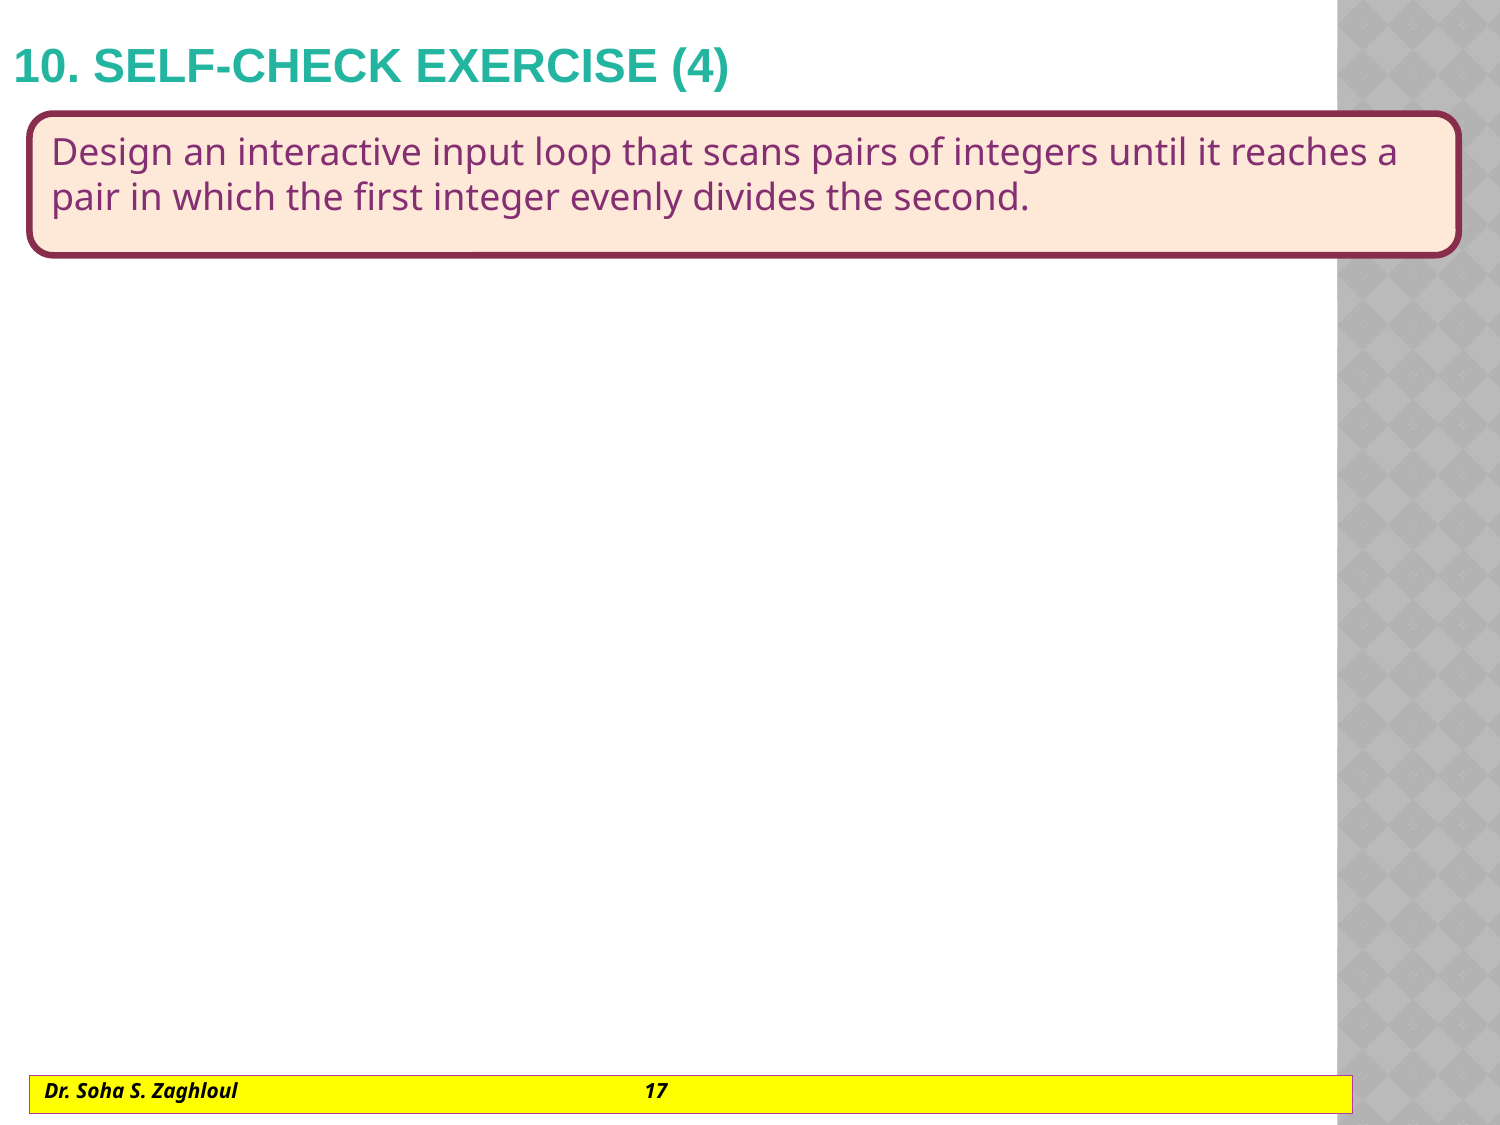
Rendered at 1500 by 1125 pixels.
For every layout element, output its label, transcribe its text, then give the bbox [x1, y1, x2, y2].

text_box Design an interactive input loop that scans pairs of integers until it reaches a pair in which the first integer evenly divides the second. [26, 110, 1463, 259]
text_box Dr. Soha S. Zaghloul 17 [29, 1075, 1353, 1114]
title 10. self-check exercise (4) [5, 19, 1341, 93]
